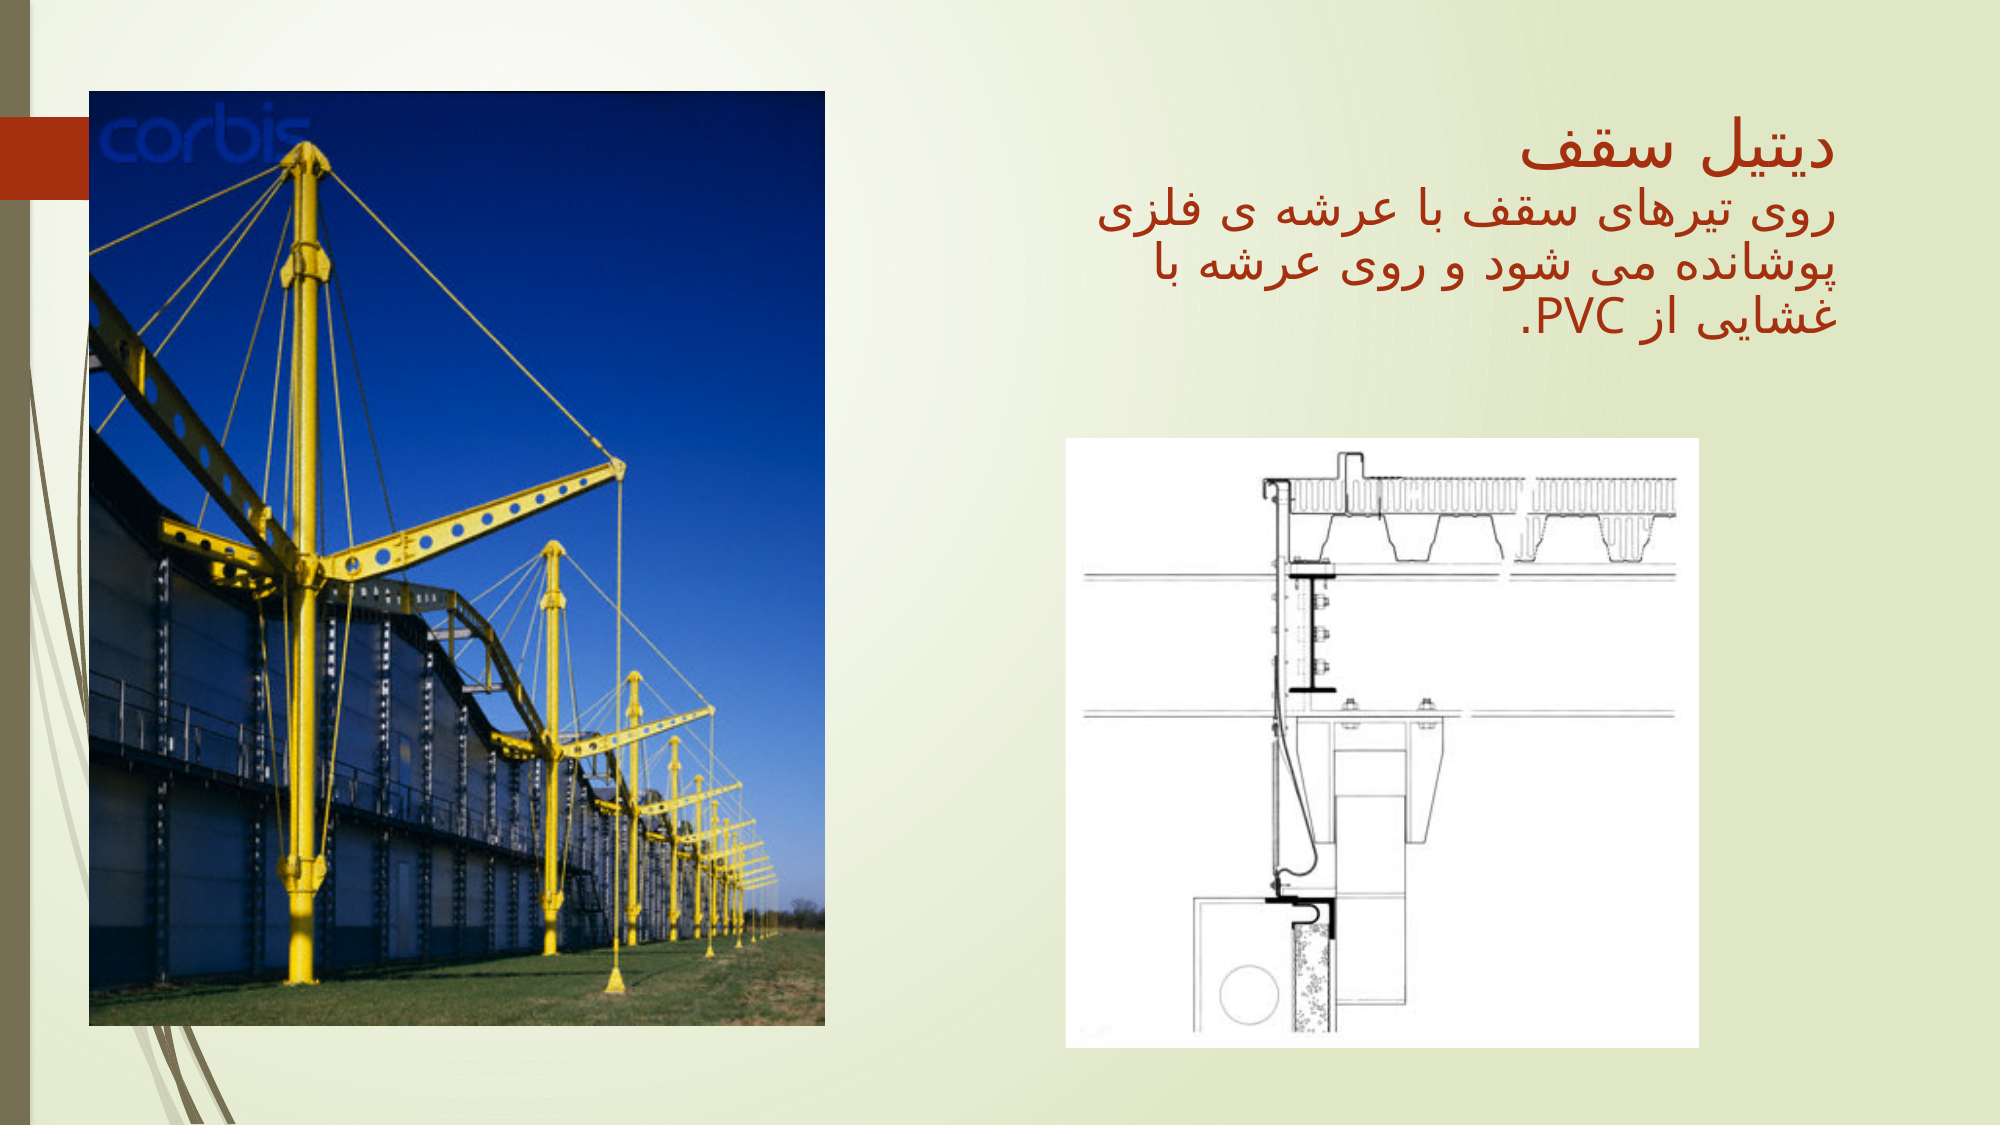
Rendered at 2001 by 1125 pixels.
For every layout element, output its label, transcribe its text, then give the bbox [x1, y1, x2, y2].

text_box دیتیل سقف روی تیرهای سقف با عرشه ی فلزی پوشانده می شود و روی عرشه با غشایی از PVC. [1018, 96, 1853, 412]
picture [89, 91, 825, 1026]
picture [1065, 438, 1700, 1049]
